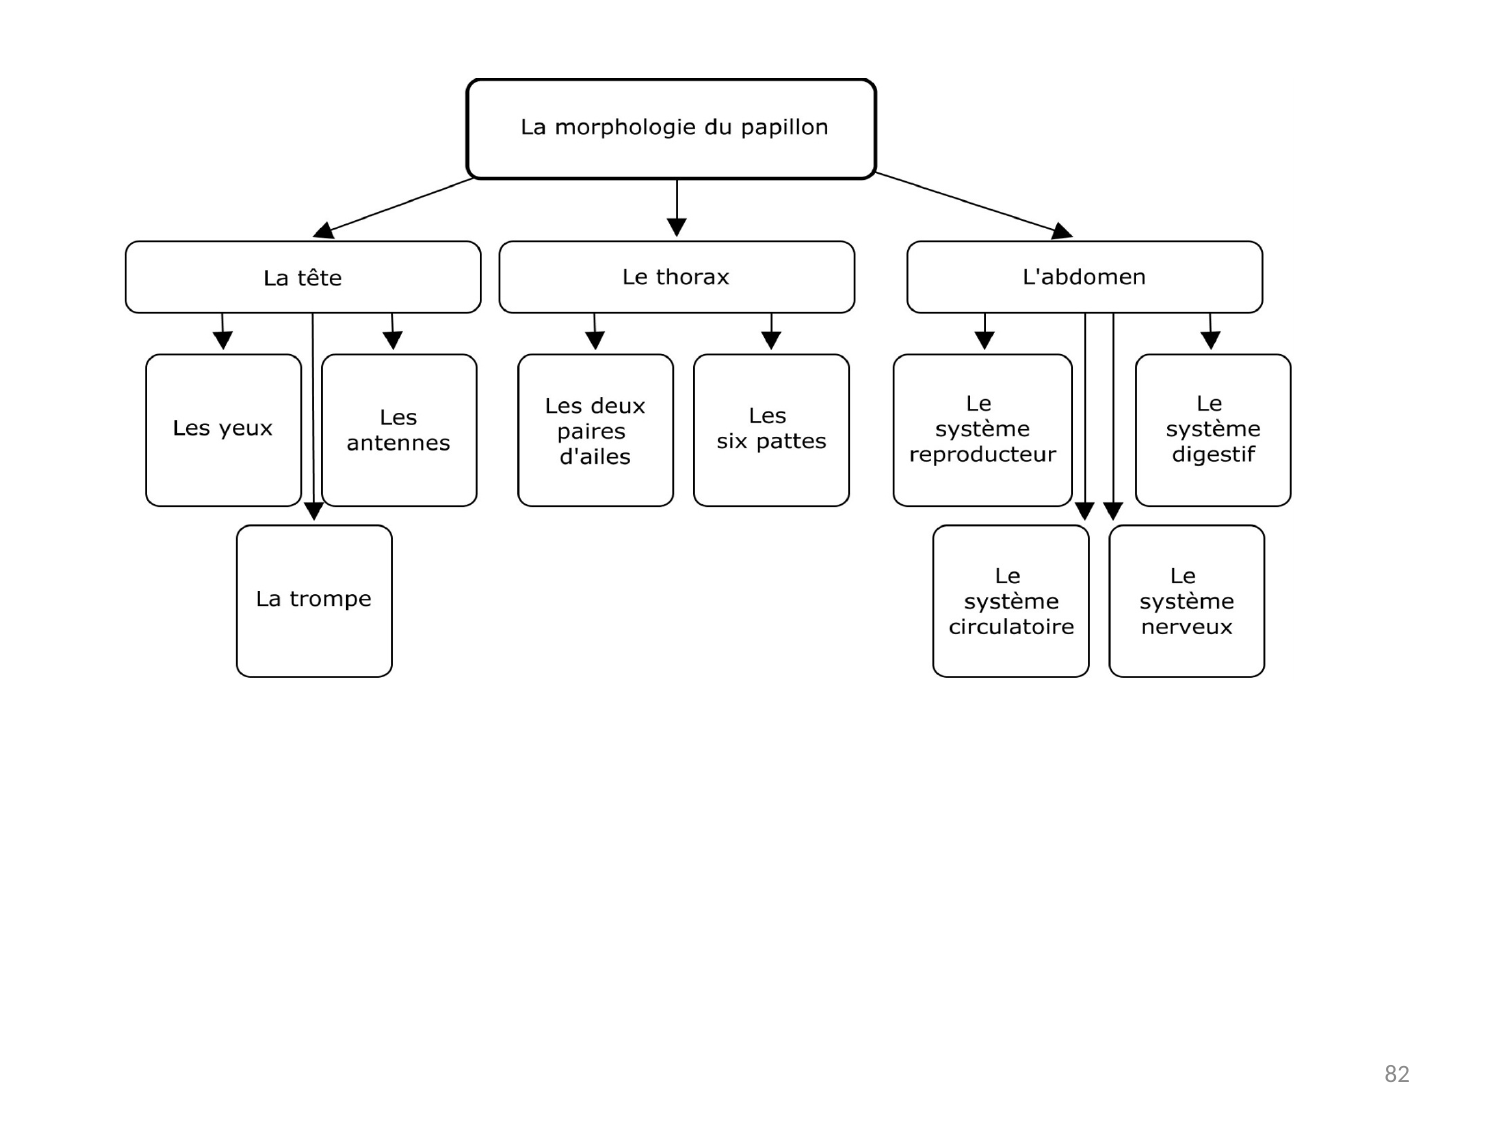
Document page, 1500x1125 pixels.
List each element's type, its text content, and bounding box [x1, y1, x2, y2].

picture [123, 77, 1294, 681]
slide_number 82 [1074, 1042, 1425, 1103]
